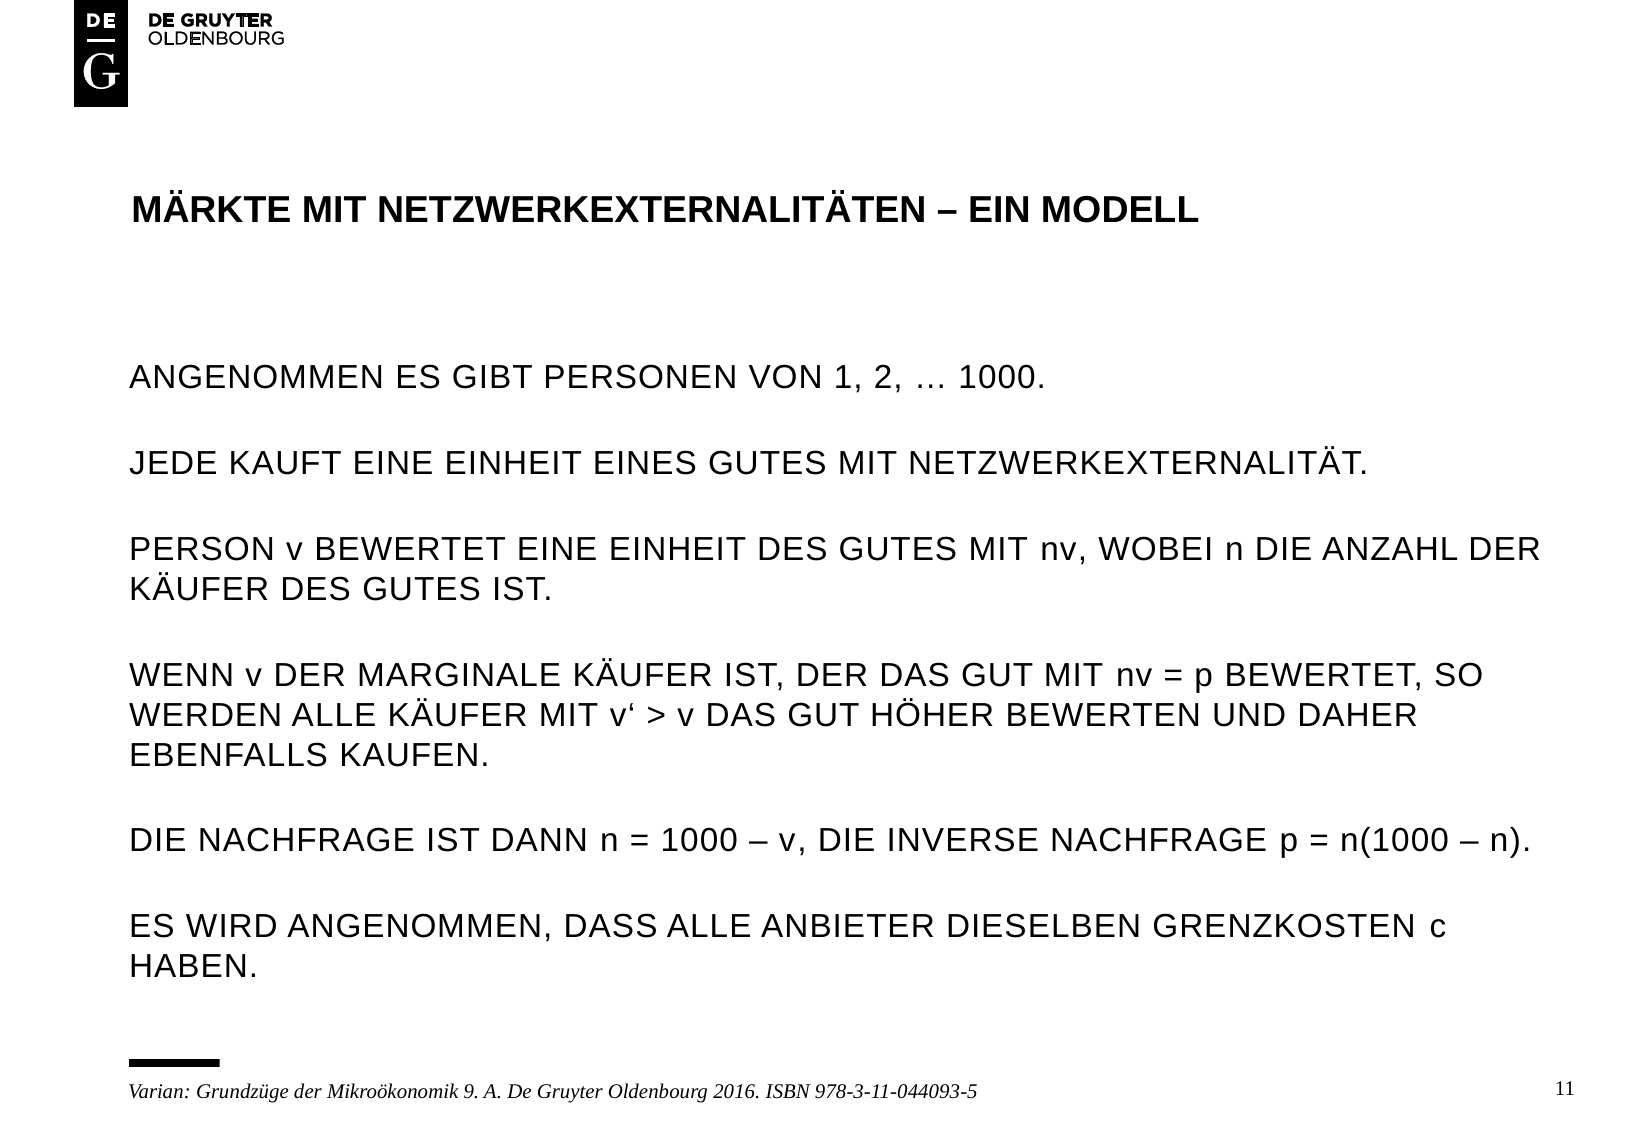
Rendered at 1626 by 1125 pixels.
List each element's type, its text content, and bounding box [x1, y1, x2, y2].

slide_number 11 [1554, 1074, 1614, 1104]
title Märkte mit netzwerkexternalitäten – ein modell [131, 184, 1558, 244]
list Angenommen es gibt personen von 1, 2, … 1000. Jede kauft eine einheit eines gutes mit netzwerkexternalität. Person v bewertet eine einheit des gutes mit nv, wobei n die anzahl der käufer des gutes ist. Wenn v der marginale käufer ist, der das gut mit nv = p bewertet, so werden alle käufer mit v‘ > v das gut höher bewerten und daher ebenfalls kaufen. Die nachfrage ist dann n = 1000 – v, die inverse nachfrage p = n(1000 – n). Es wird angenommen, dass alle anbieter dieselben grenzkosten c haben. [129, 355, 1556, 1000]
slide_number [128, 1077, 1539, 1108]
